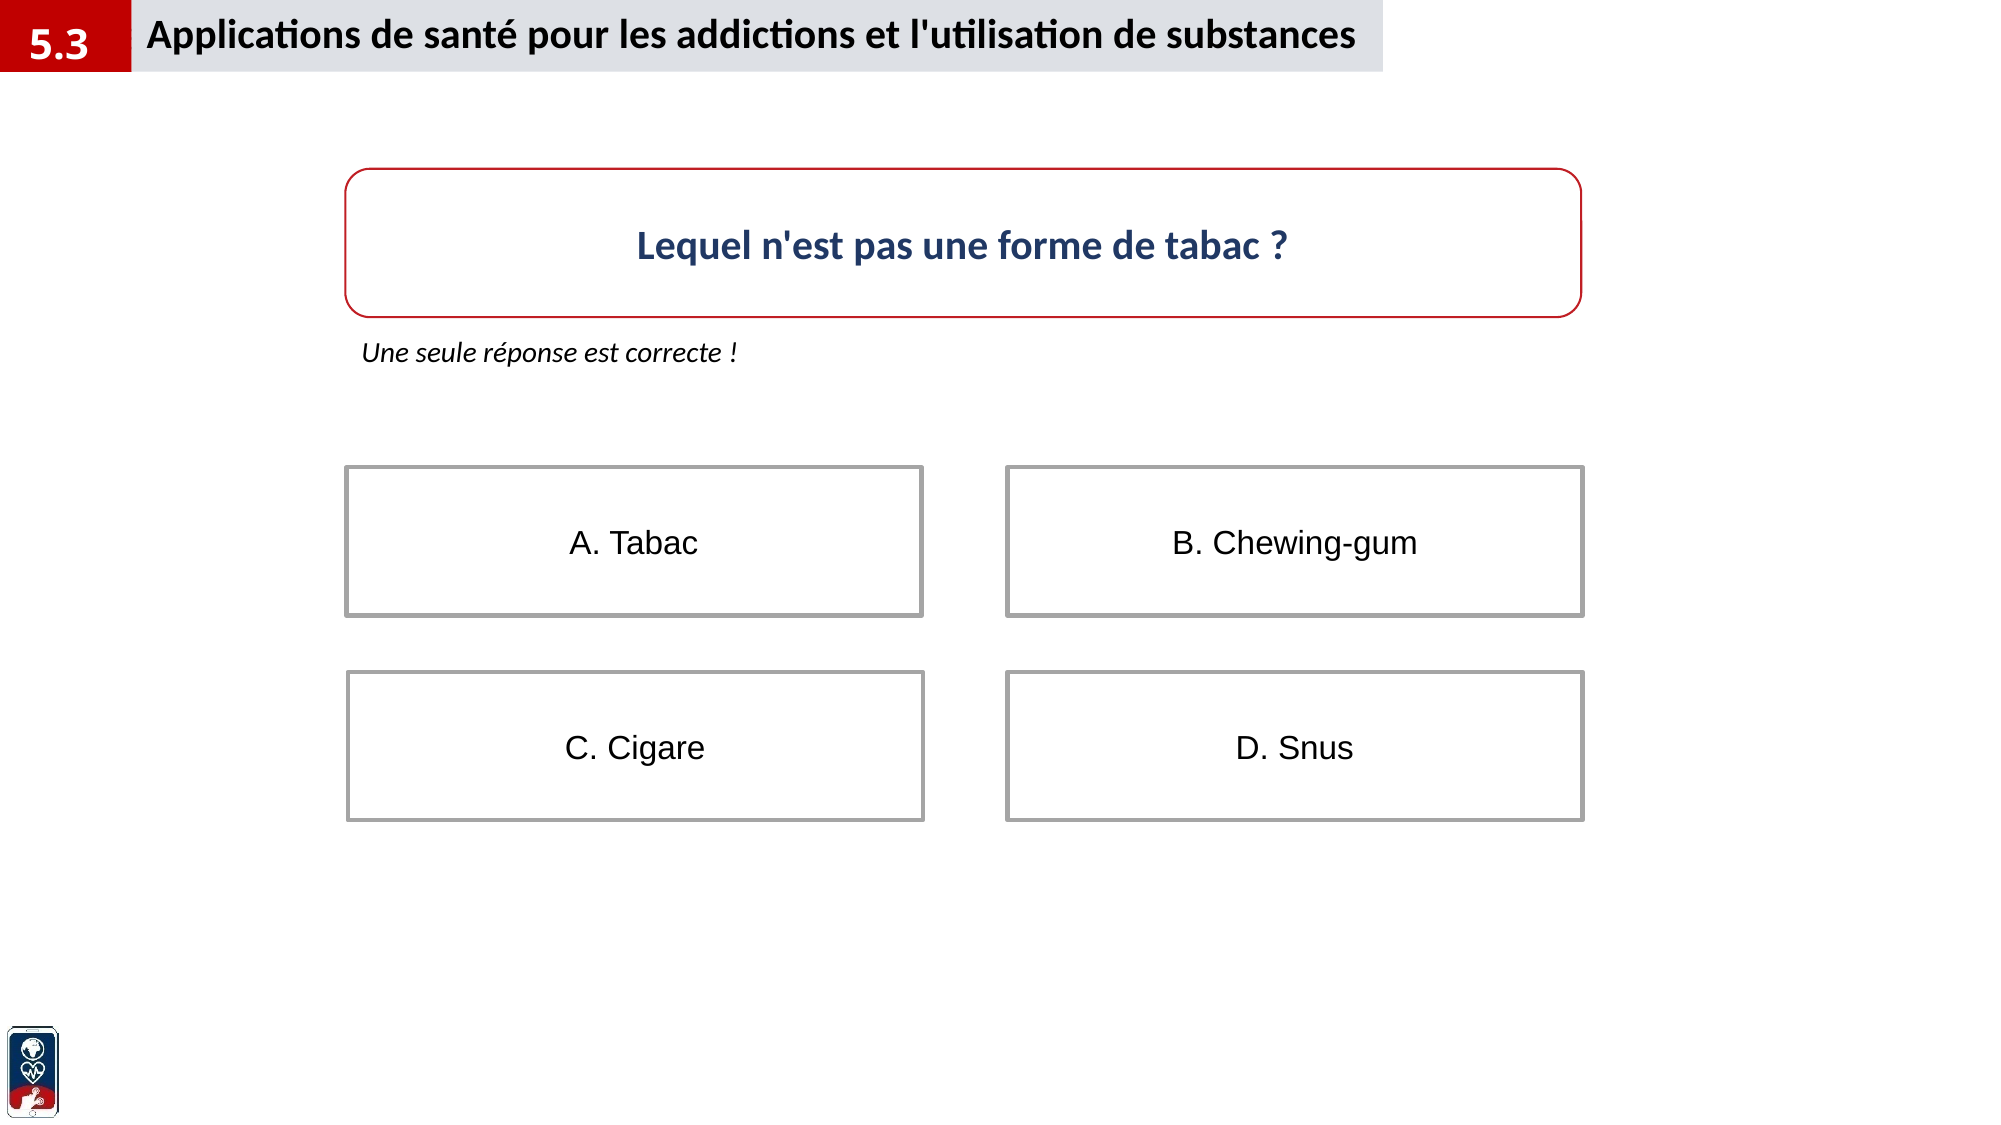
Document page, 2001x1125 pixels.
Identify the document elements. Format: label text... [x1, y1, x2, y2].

text_box 5.3 [14, 9, 132, 61]
text_box Une seule réponse est correcte ! [346, 325, 951, 376]
picture [7, 1026, 59, 1118]
text_box A. Tabac [344, 465, 924, 618]
text_box Lequel n'est pas une forme de tabac ? [345, 168, 1582, 318]
text_box C. Cigare [346, 670, 925, 822]
text_box B. Chewing-gum [1005, 465, 1585, 618]
text_box [0, 0, 131, 72]
text_box Applications de santé pour les addictions et l'utilisation de substances [131, 0, 1383, 72]
text_box D. Snus [1005, 670, 1585, 822]
